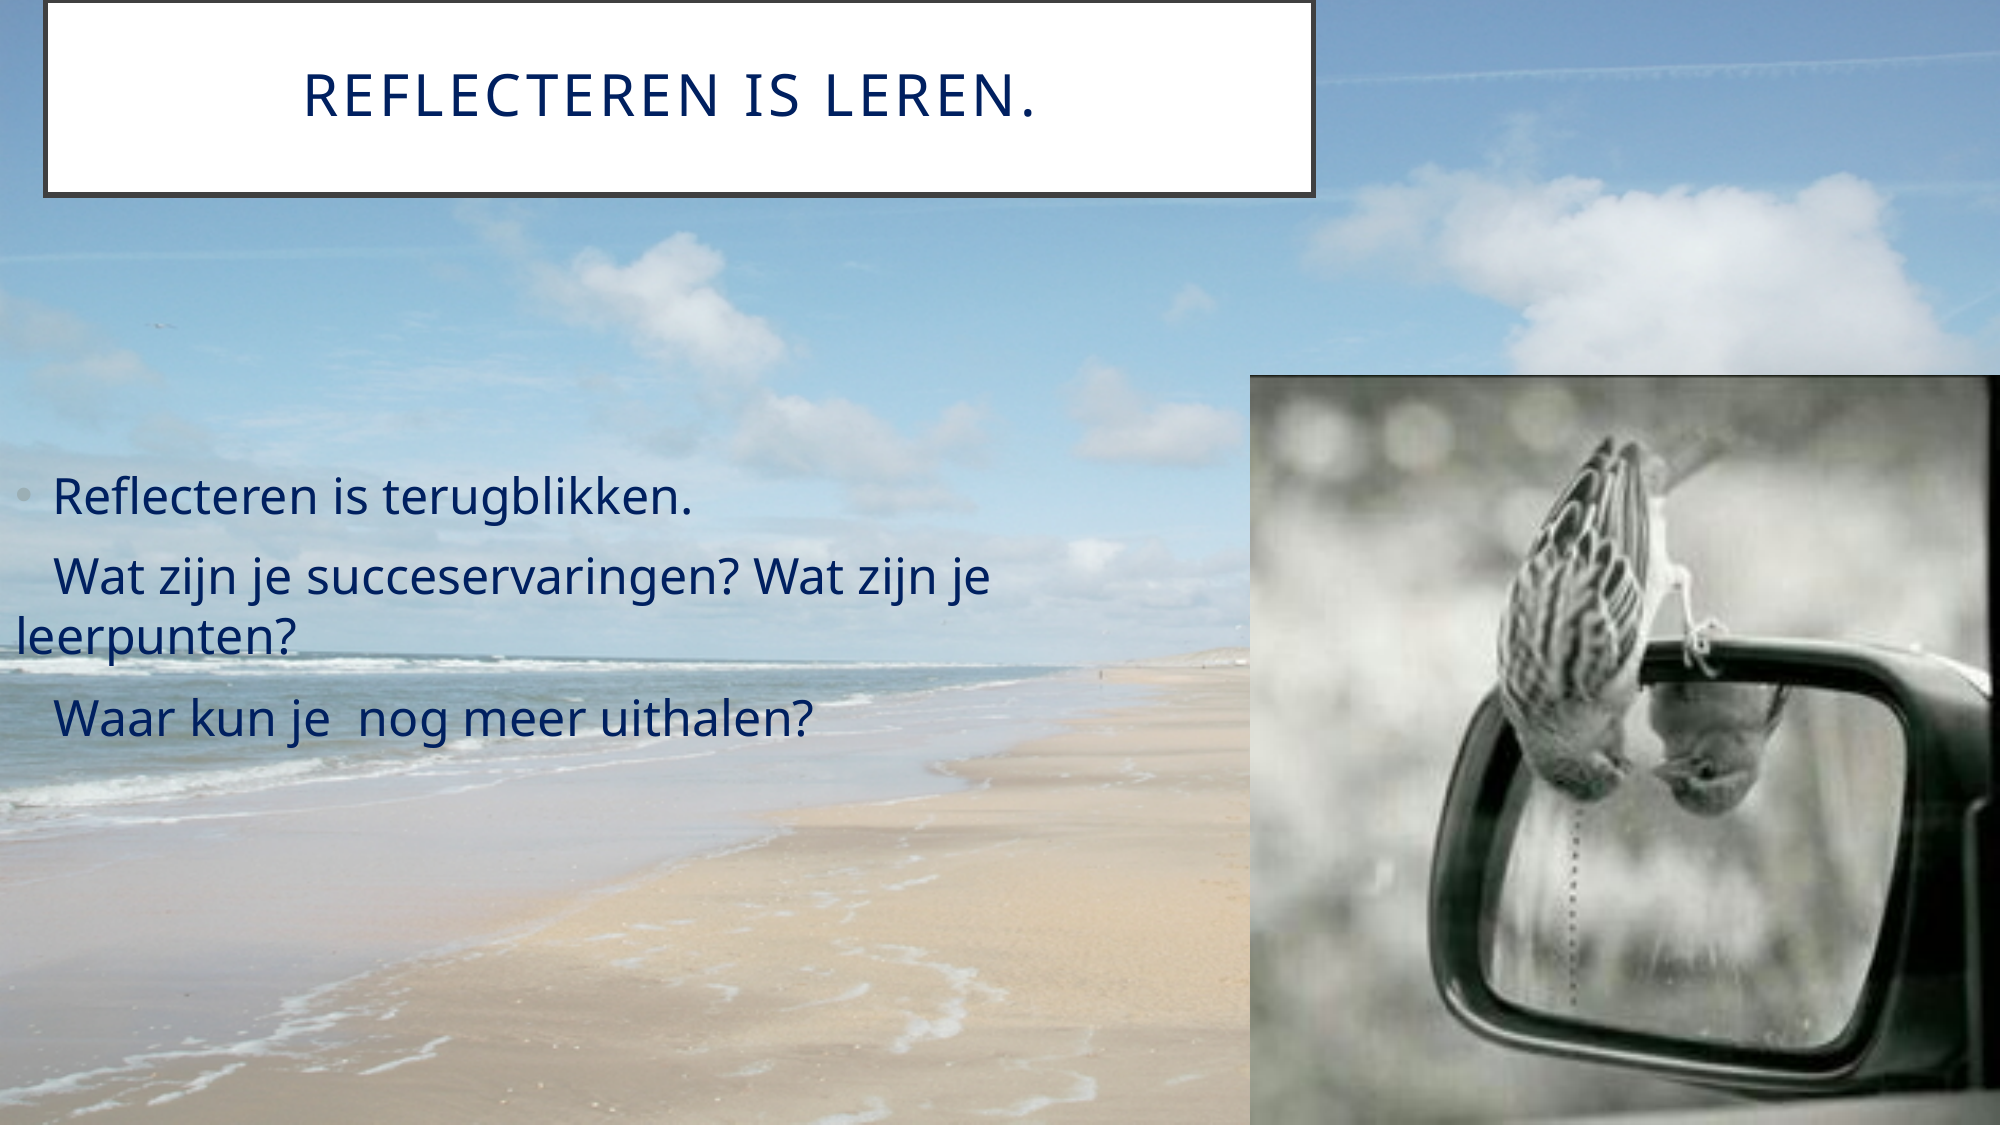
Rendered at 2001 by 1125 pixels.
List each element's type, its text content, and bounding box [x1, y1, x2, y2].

title Reflecteren is leren. [43, 0, 1316, 198]
picture [1250, 375, 2000, 1125]
list Reflecteren is terugblikken. Wat zijn je succeservaringen? Wat zijn je leerpunten? Waar kun je nog meer uithalen? [0, 375, 1250, 1080]
